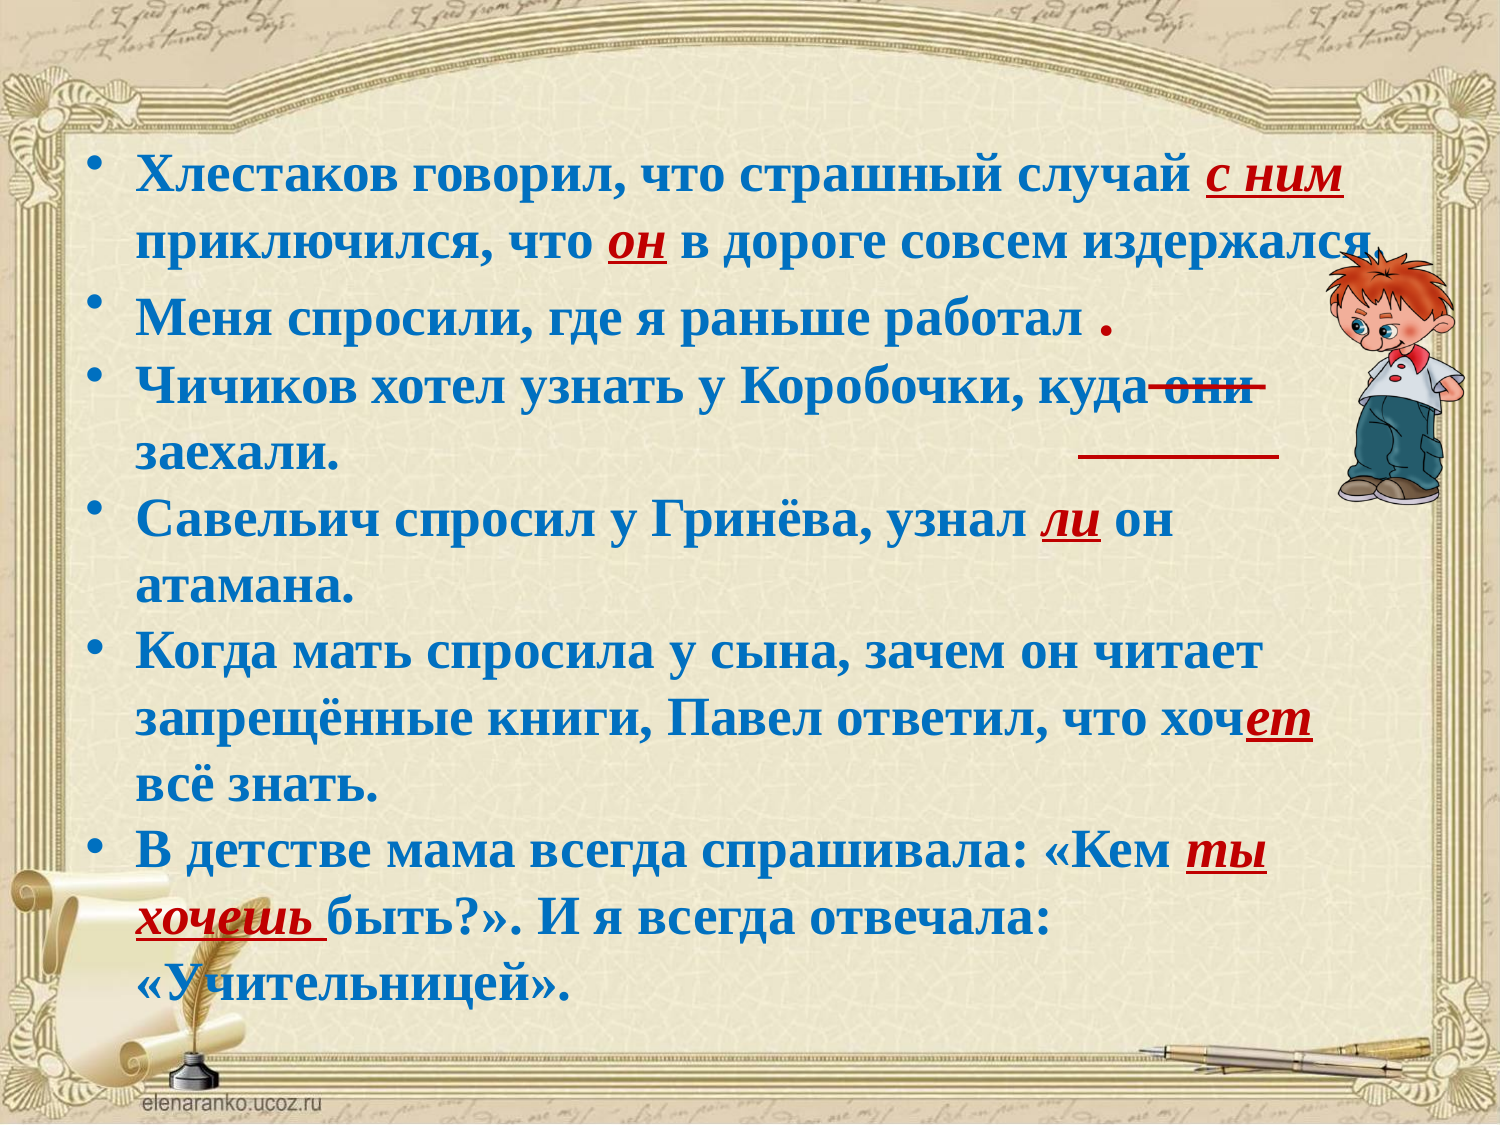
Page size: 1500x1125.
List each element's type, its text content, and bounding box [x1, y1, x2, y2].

picture [0, 0, 1500, 1125]
title [75, 45, 1425, 233]
list Хлестаков говорил, что страшный случай с ним приключился, что он в дороге совсем издержался. Меня спросили, где я раньше работал . Чичиков хотел узнать у Коробочки, куда они заехали. Савельич спросил у Гринёва, узнал ли он атамана. Когда мать спросила у сына, зачем он читает запрещённые книги, Павел ответил, что хочет всё знать. В детстве мама всегда спрашивала: «Кем ты хочешь быть?». И я всегда отвечала: «Учительницей». [70, 128, 1421, 1035]
